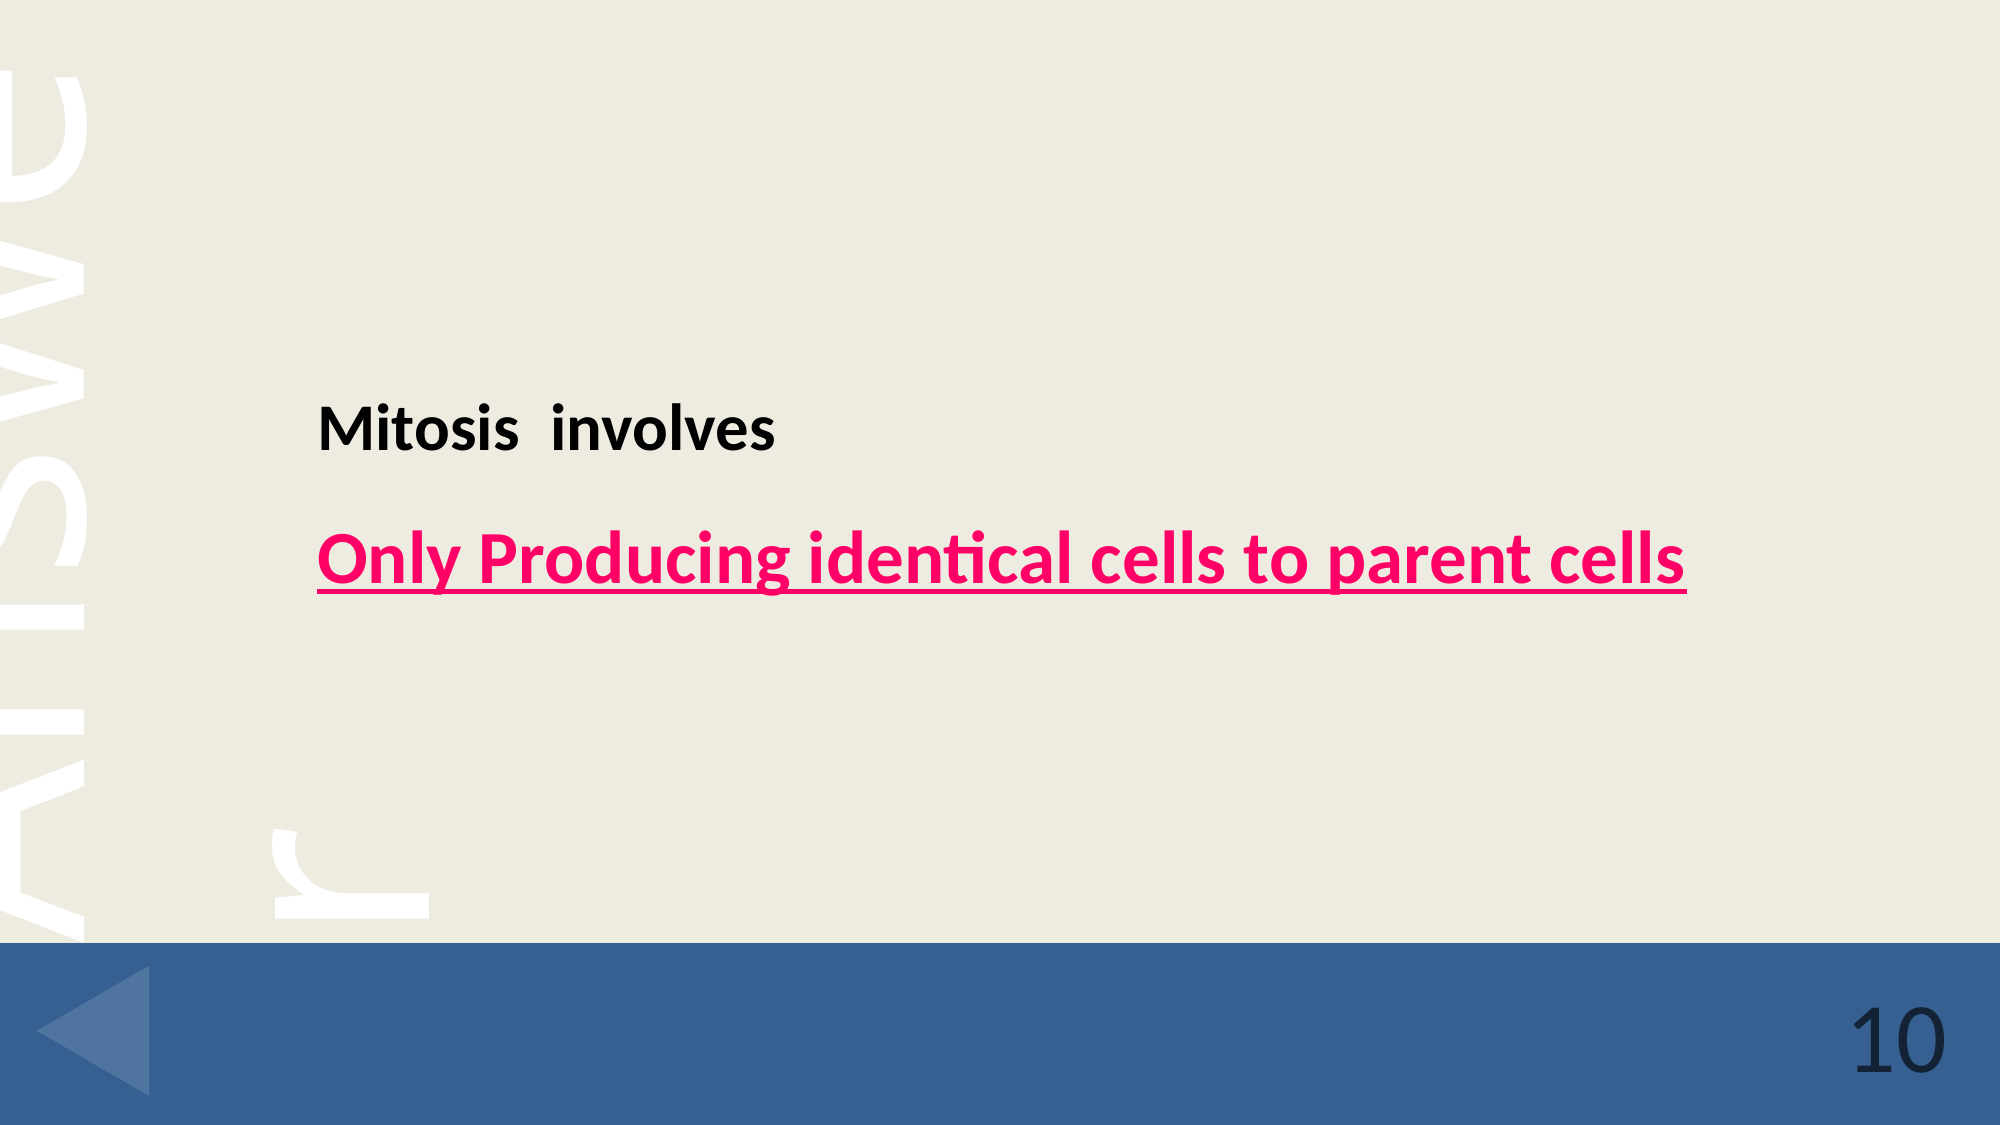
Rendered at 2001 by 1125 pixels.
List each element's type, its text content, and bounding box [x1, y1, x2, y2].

list 10 [1494, 967, 1963, 1097]
list Mitosis involves Only Producing identical cells to parent cells [302, 307, 1760, 636]
